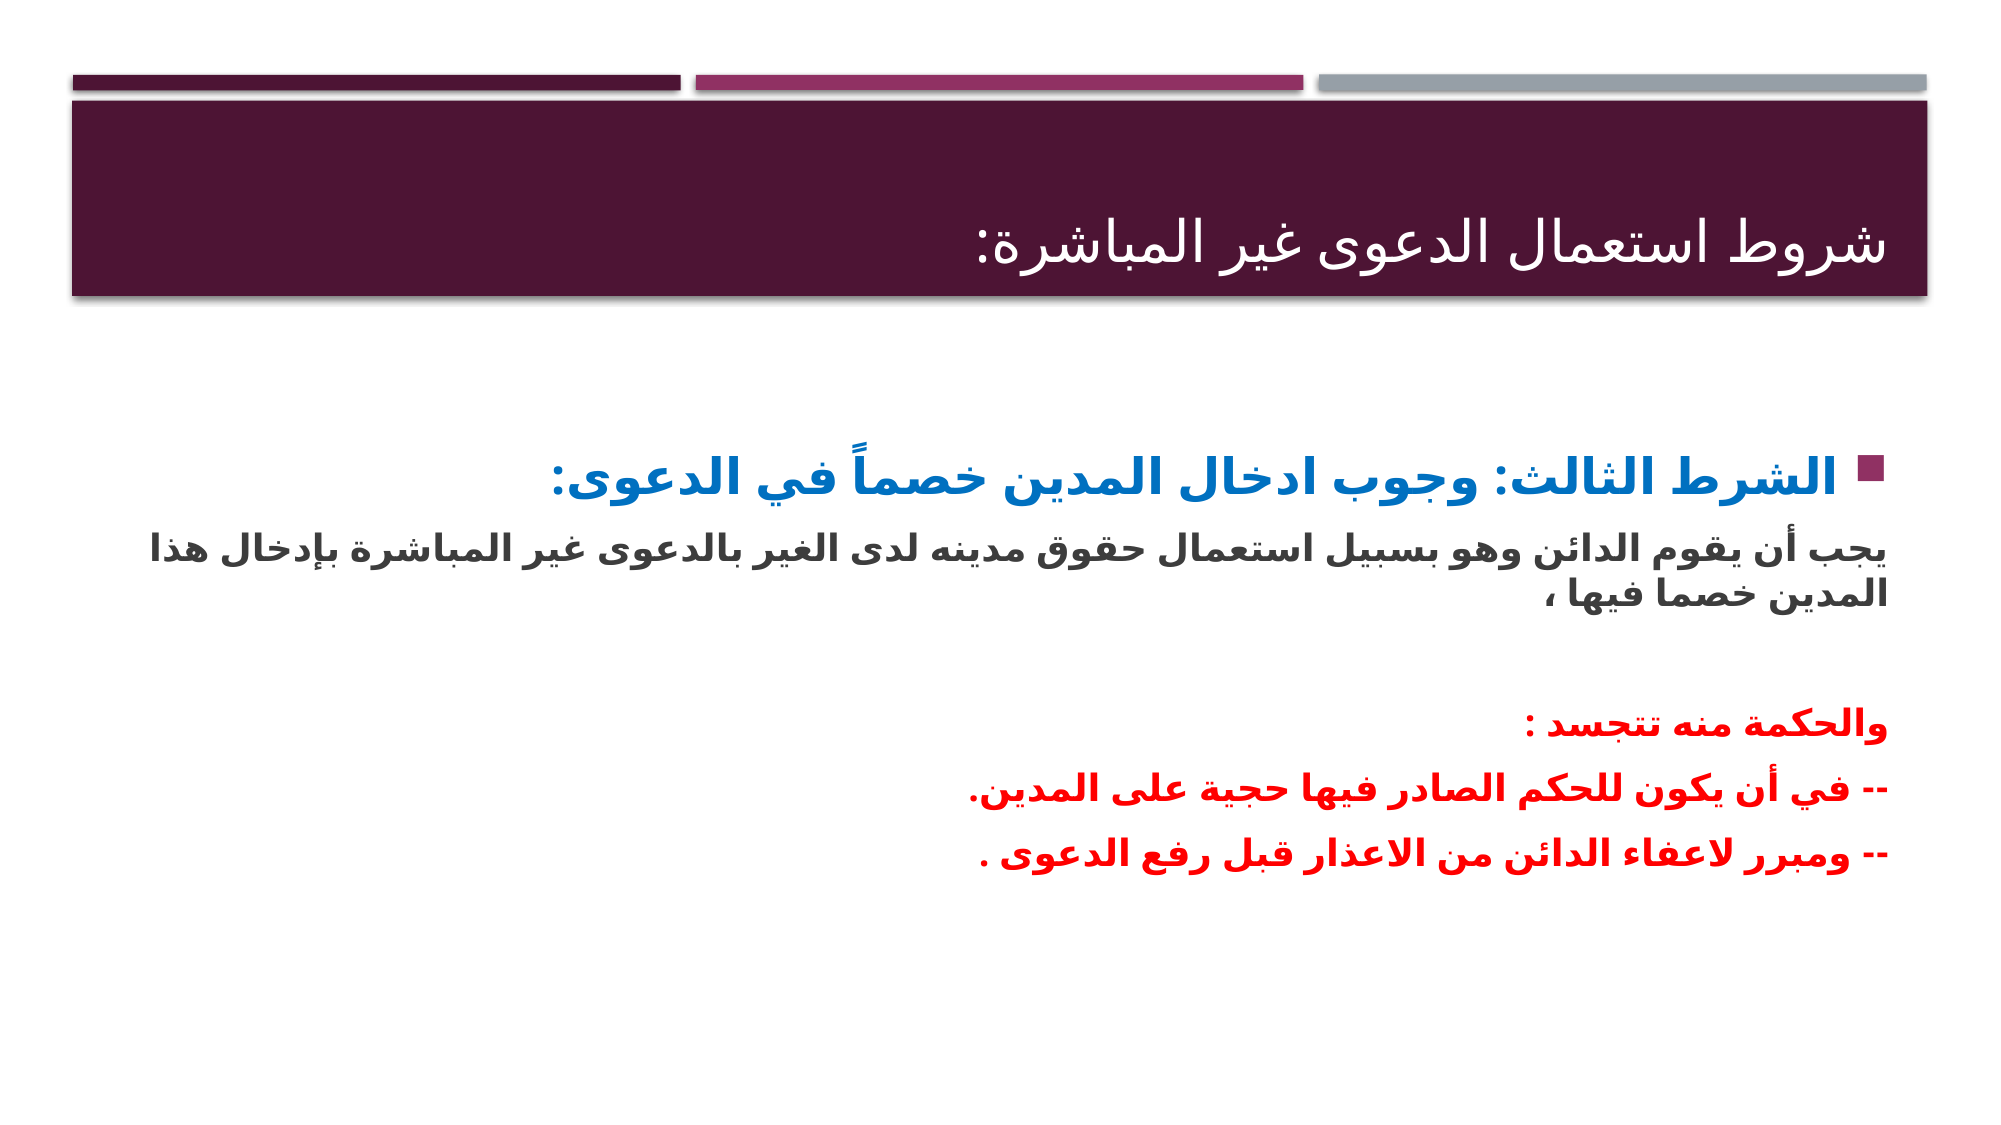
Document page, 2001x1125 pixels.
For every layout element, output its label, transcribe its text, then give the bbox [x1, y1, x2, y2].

title شروط استعمال الدعوى غير المباشرة: [95, 115, 1905, 282]
list الشرط الثالث: وجوب ادخال المدين خصماً في الدعوى: يجب أن يقوم الدائن وهو بسبيل استعمال حقوق مدينه لدى الغير بالدعوى غير المباشرة بإدخال هذا المدين خصما فيها ، والحكمة منه تتجسد : -- في أن يكون للحكم الصادر فيها حجية على المدين. -- ومبرر لاعفاء الدائن من الاعذار قبل رفع الدعوى . [95, 357, 1905, 962]
